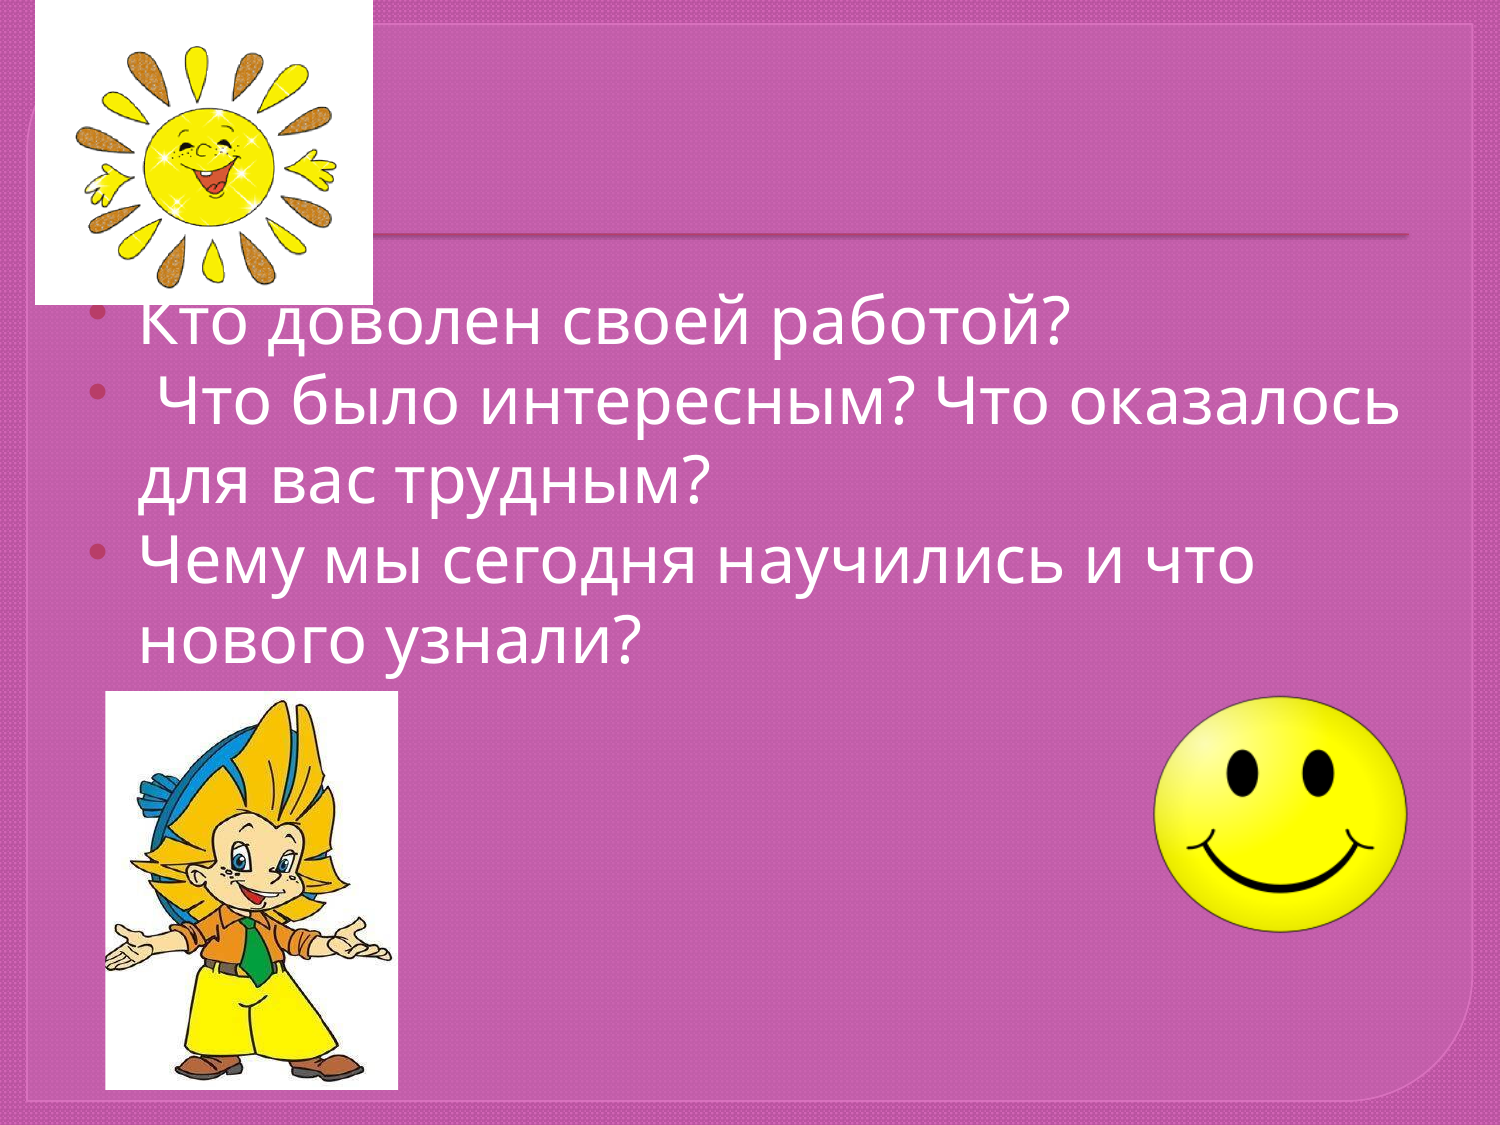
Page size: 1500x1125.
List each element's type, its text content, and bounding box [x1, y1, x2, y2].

list Кто доволен своей работой? Что было интересным? Что оказалось для вас трудным? Чему мы сегодня научились и что нового узнали? [75, 270, 1425, 1013]
picture [1148, 691, 1413, 938]
picture [34, 0, 373, 305]
picture [105, 691, 399, 1091]
